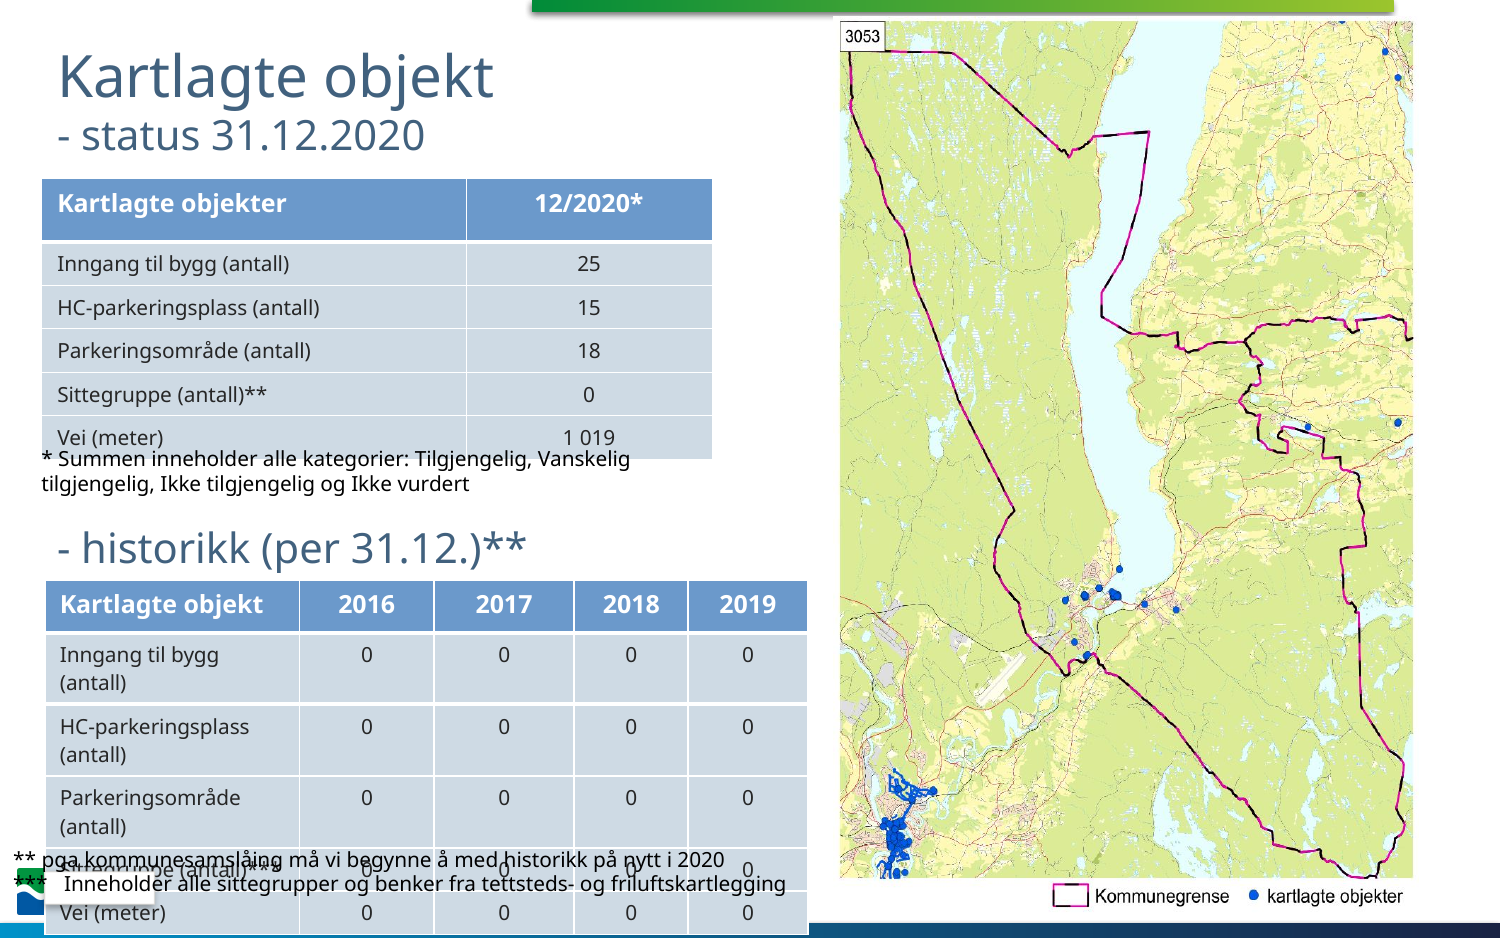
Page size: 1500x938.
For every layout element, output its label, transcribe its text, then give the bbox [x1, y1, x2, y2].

text_box ** pga kommunesamslåing må vi begynne å med historikk på nytt i 2020 *** Inneholder alle sittegrupper og benker fra tettsteds- og friluftskartlegging [0, 838, 802, 904]
table_cell 0 [575, 635, 687, 702]
table_cell 0 [435, 777, 573, 838]
table_cell 25 [467, 244, 712, 285]
table_cell 0 [435, 635, 573, 702]
table_cell 0 [300, 904, 433, 934]
table_cell 0 [300, 777, 433, 838]
table_cell 0 [689, 635, 807, 702]
table_cell 0 [689, 706, 807, 775]
picture [833, 16, 1419, 913]
table_cell 0 [802, 849, 807, 890]
table_cell 0 [467, 373, 712, 415]
table_cell 1 019 [467, 416, 712, 459]
table_cell Vei (meter) [42, 416, 466, 438]
table_cell 0 [575, 777, 687, 838]
table_cell 0 [575, 706, 687, 775]
table_cell 18 [467, 329, 712, 372]
table_cell Inngang til bygg (antall) [42, 244, 466, 285]
table_cell Parkeringsområde (antall) [46, 777, 299, 838]
table_header 12/2020* [467, 179, 712, 240]
text_box * Summen inneholder alle kategorier: Tilgjengelig, Vanskelig tilgjengelig, Ikke tilgjengelig og Ikke vurdert [26, 438, 711, 504]
table_cell 0 [300, 706, 433, 775]
table_cell 0 [575, 904, 687, 934]
table_cell 0 [300, 635, 433, 702]
table_header 2019 [689, 581, 807, 631]
table_cell 0 [689, 892, 807, 934]
text_box - historikk (per 31.12.)** [42, 496, 828, 580]
text_box Kartlagte objekt - status 31.12.2020 [42, 24, 828, 167]
table_cell Vei (meter) [46, 904, 299, 934]
table_header 2017 [435, 581, 573, 631]
table_cell HC-parkeringsplass (antall) [42, 286, 466, 328]
table_header 2018 [575, 581, 687, 631]
table_header 2016 [300, 581, 433, 631]
table_cell Inngang til bygg (antall) [46, 635, 299, 702]
table_cell Parkeringsområde (antall) [42, 329, 466, 372]
table_header Kartlagte objekt [46, 581, 299, 631]
table_header Kartlagte objekter [42, 179, 466, 240]
table_cell 0 [435, 904, 573, 934]
table_cell Sittegruppe (antall)** [42, 373, 466, 415]
table_cell HC-parkeringsplass (antall) [46, 706, 299, 775]
table_cell 15 [467, 286, 712, 328]
table_cell 0 [435, 706, 573, 775]
table_cell 0 [689, 777, 807, 847]
